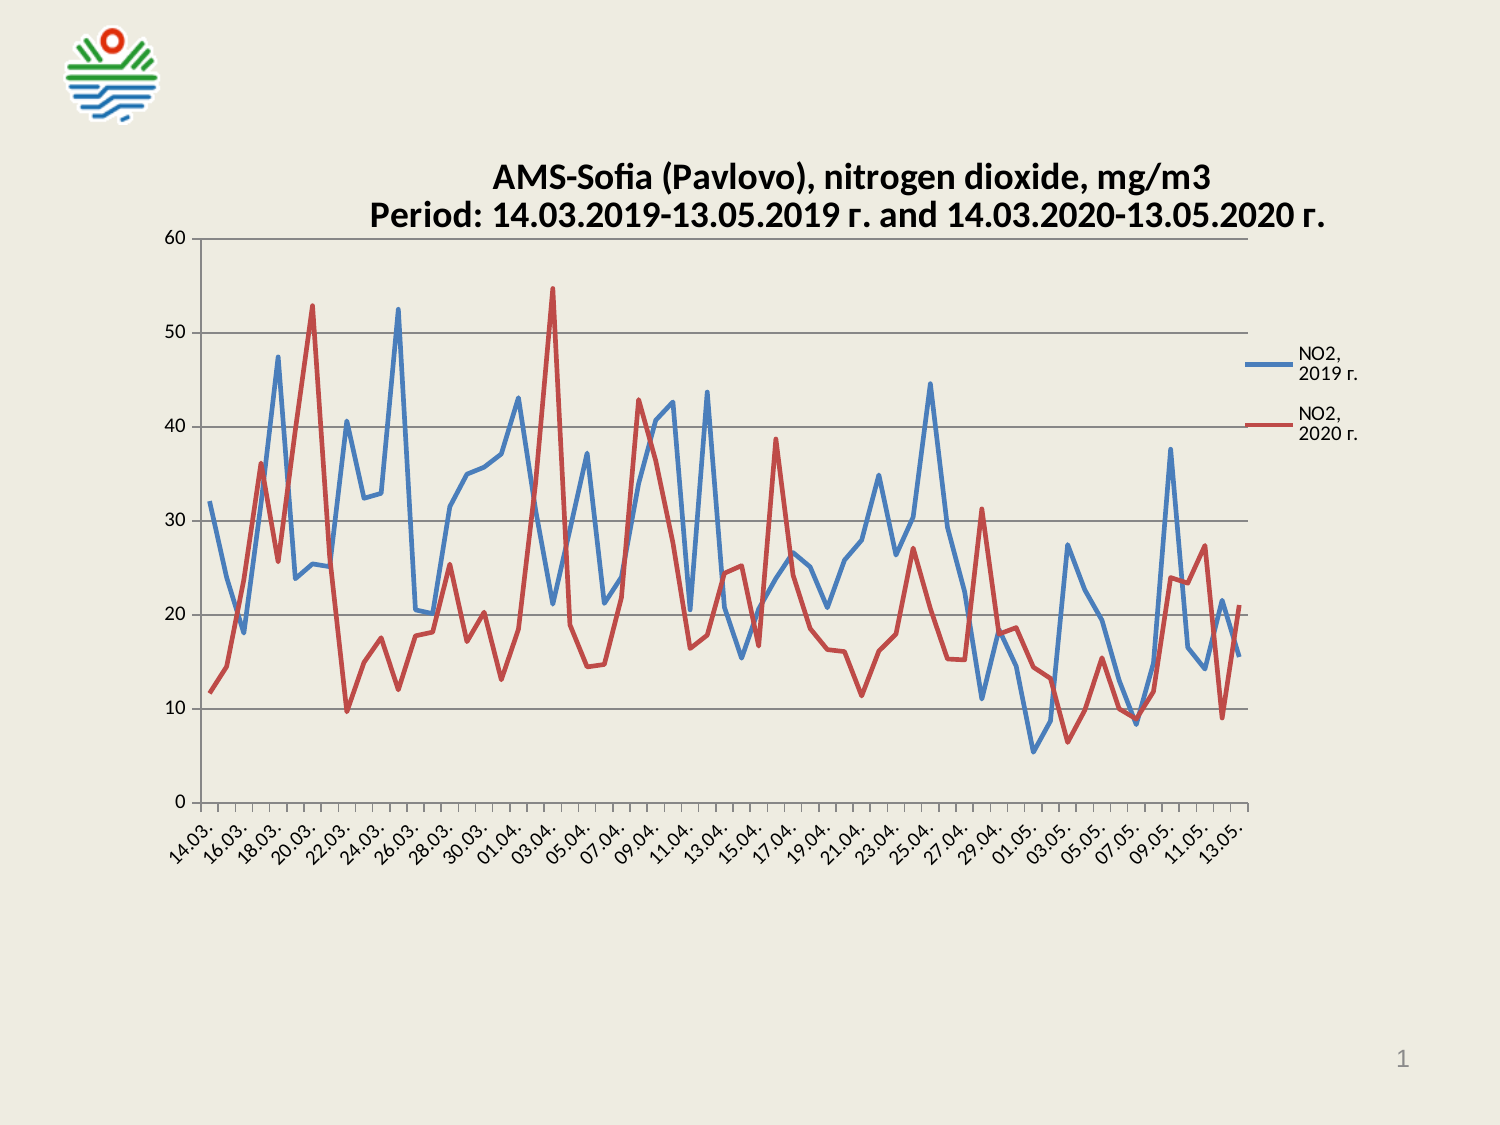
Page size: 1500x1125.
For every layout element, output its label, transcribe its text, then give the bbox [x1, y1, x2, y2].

picture [62, 24, 163, 62]
list [49, 62, 1426, 1006]
slide_number 1 [1074, 1042, 1425, 1103]
chart [137, 149, 1376, 927]
